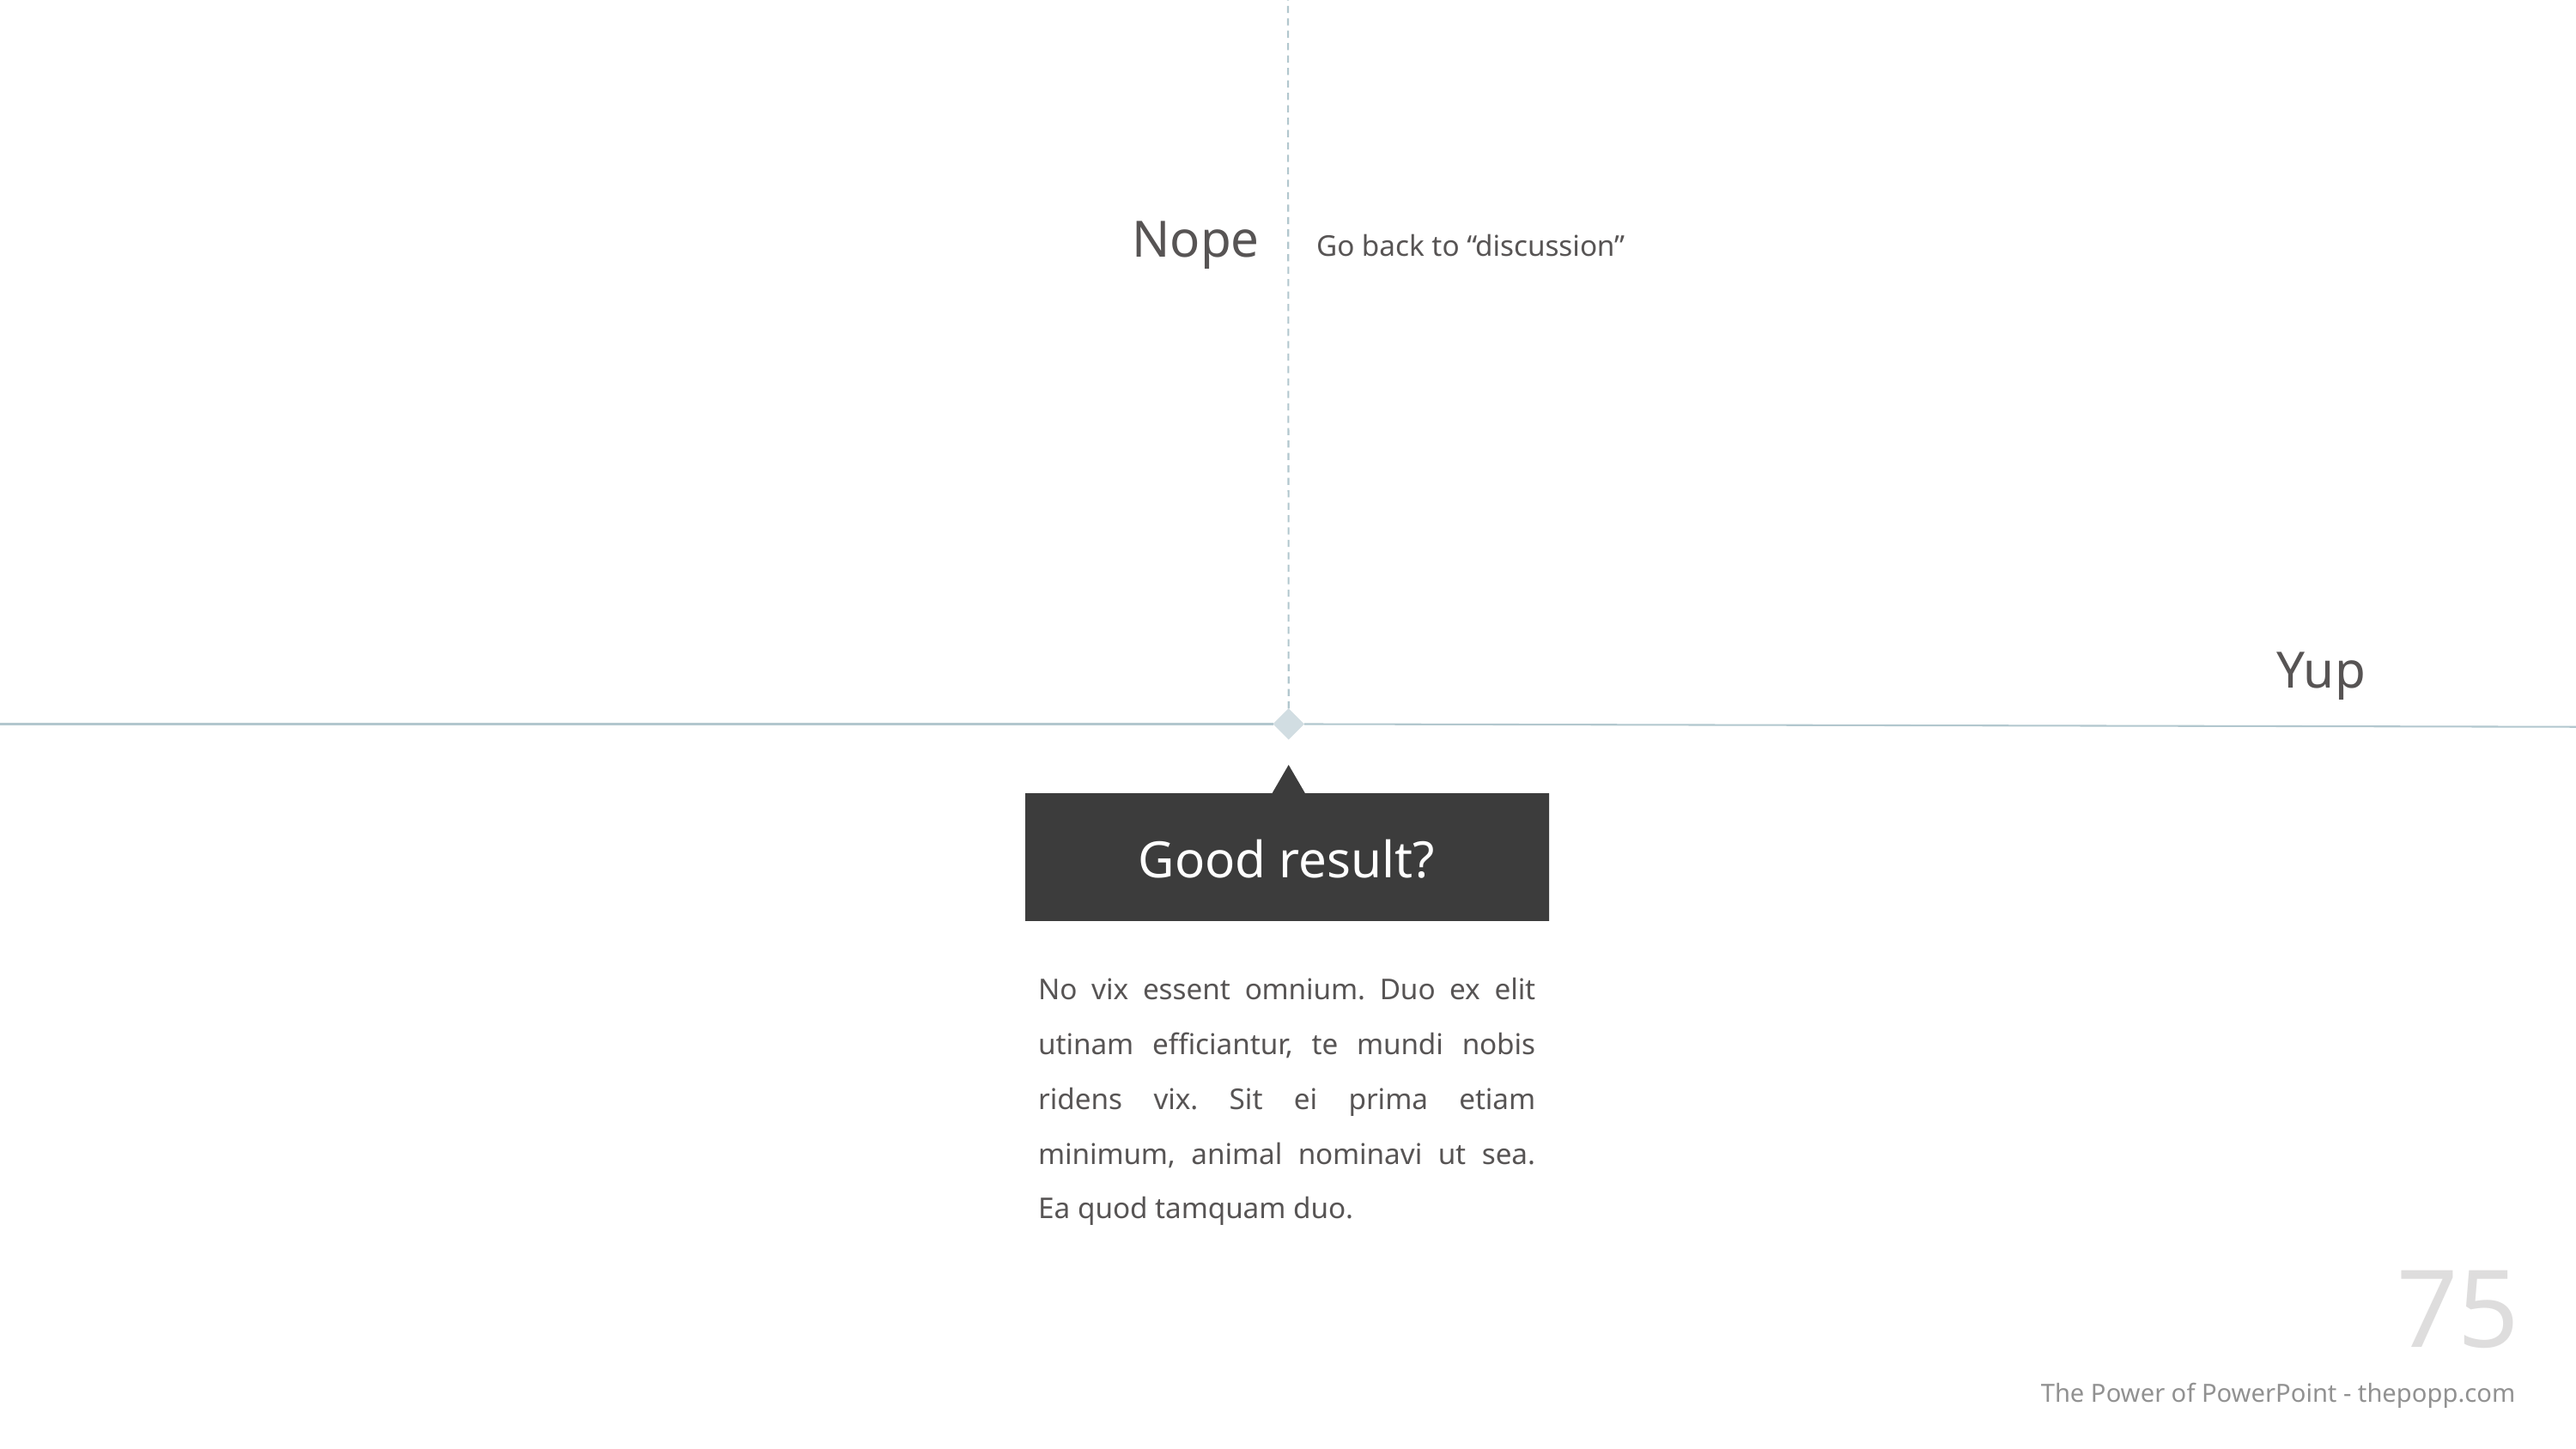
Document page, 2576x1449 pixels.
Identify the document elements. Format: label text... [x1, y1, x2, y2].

list Nope [925, 197, 1273, 277]
list Good result? [1044, 814, 1528, 901]
slide_number 75 [2150, 1250, 2532, 1393]
list Yup [2031, 627, 2379, 709]
list No vix essent omnium. Duo ex elit utinam efficiantur, te mundi nobis ridens vix. Sit ei prima etiam minimum, animal nominavi ut sea. Ea quod tamquam duo. [1025, 944, 1550, 1252]
list Go back to “discussion” [1303, 200, 2151, 277]
footer The Power of PowerPoint - thepopp.com [1573, 1354, 2529, 1432]
